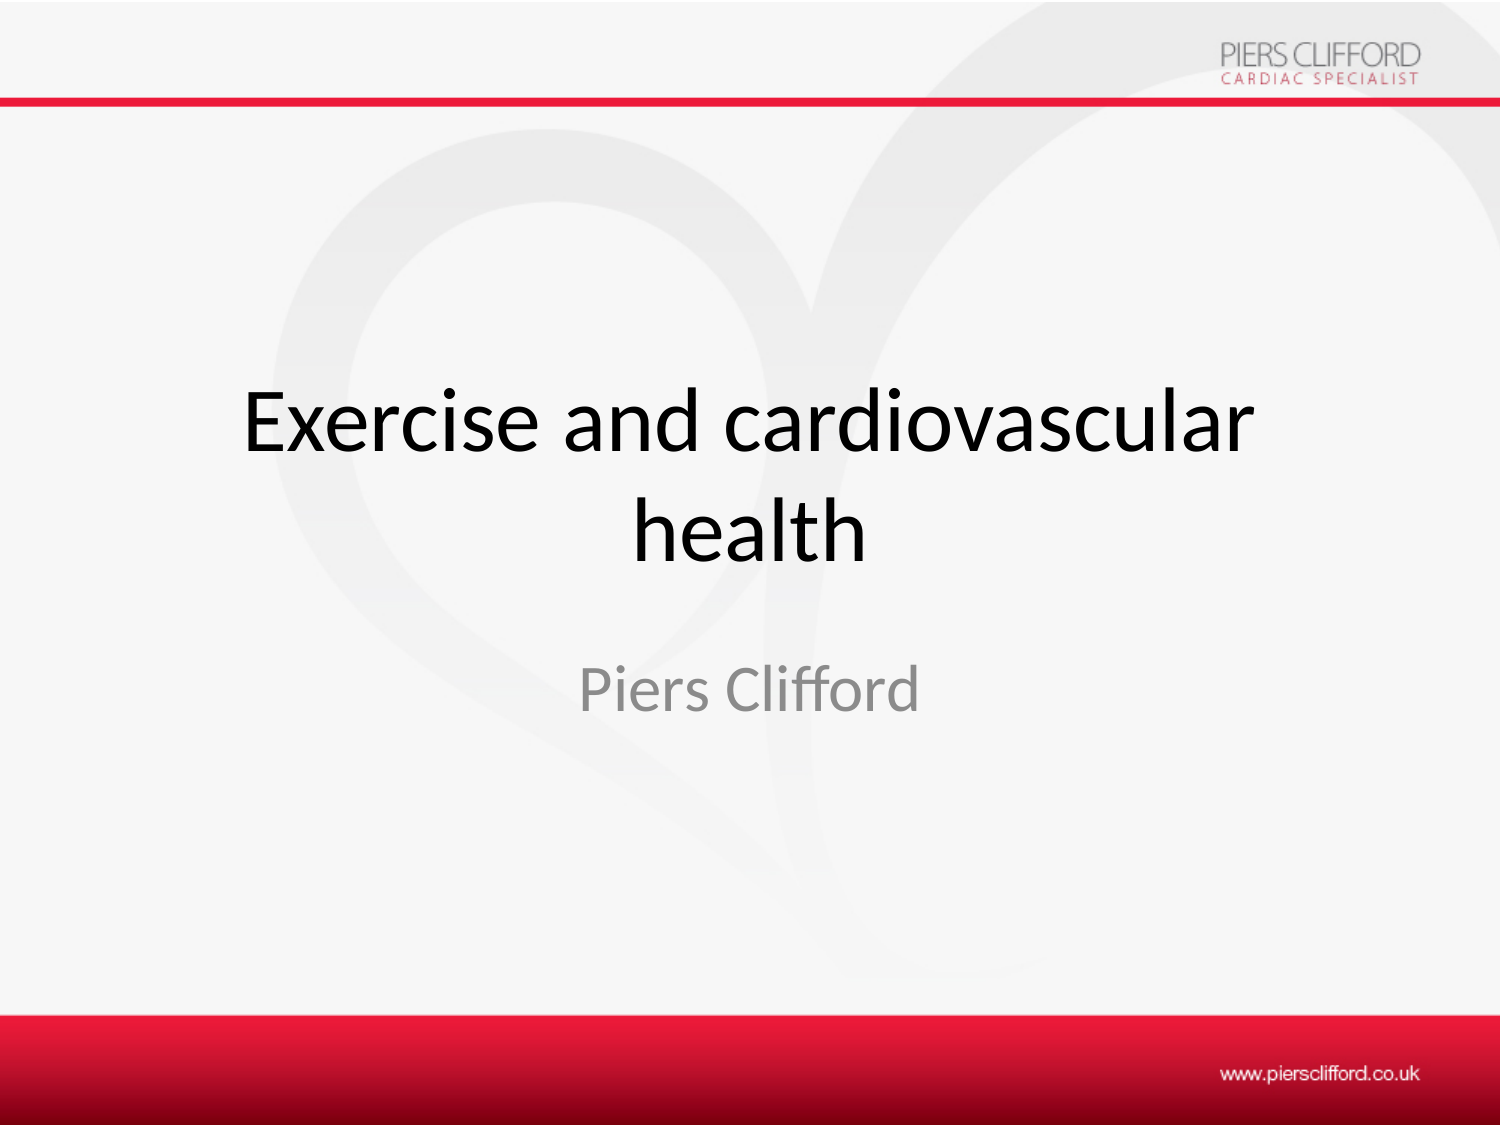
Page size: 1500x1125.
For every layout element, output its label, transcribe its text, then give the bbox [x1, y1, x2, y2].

picture [0, 2, 1500, 1125]
subtitle Piers Clifford [224, 637, 1276, 926]
title Exercise and cardiovascular health [112, 349, 1388, 591]
